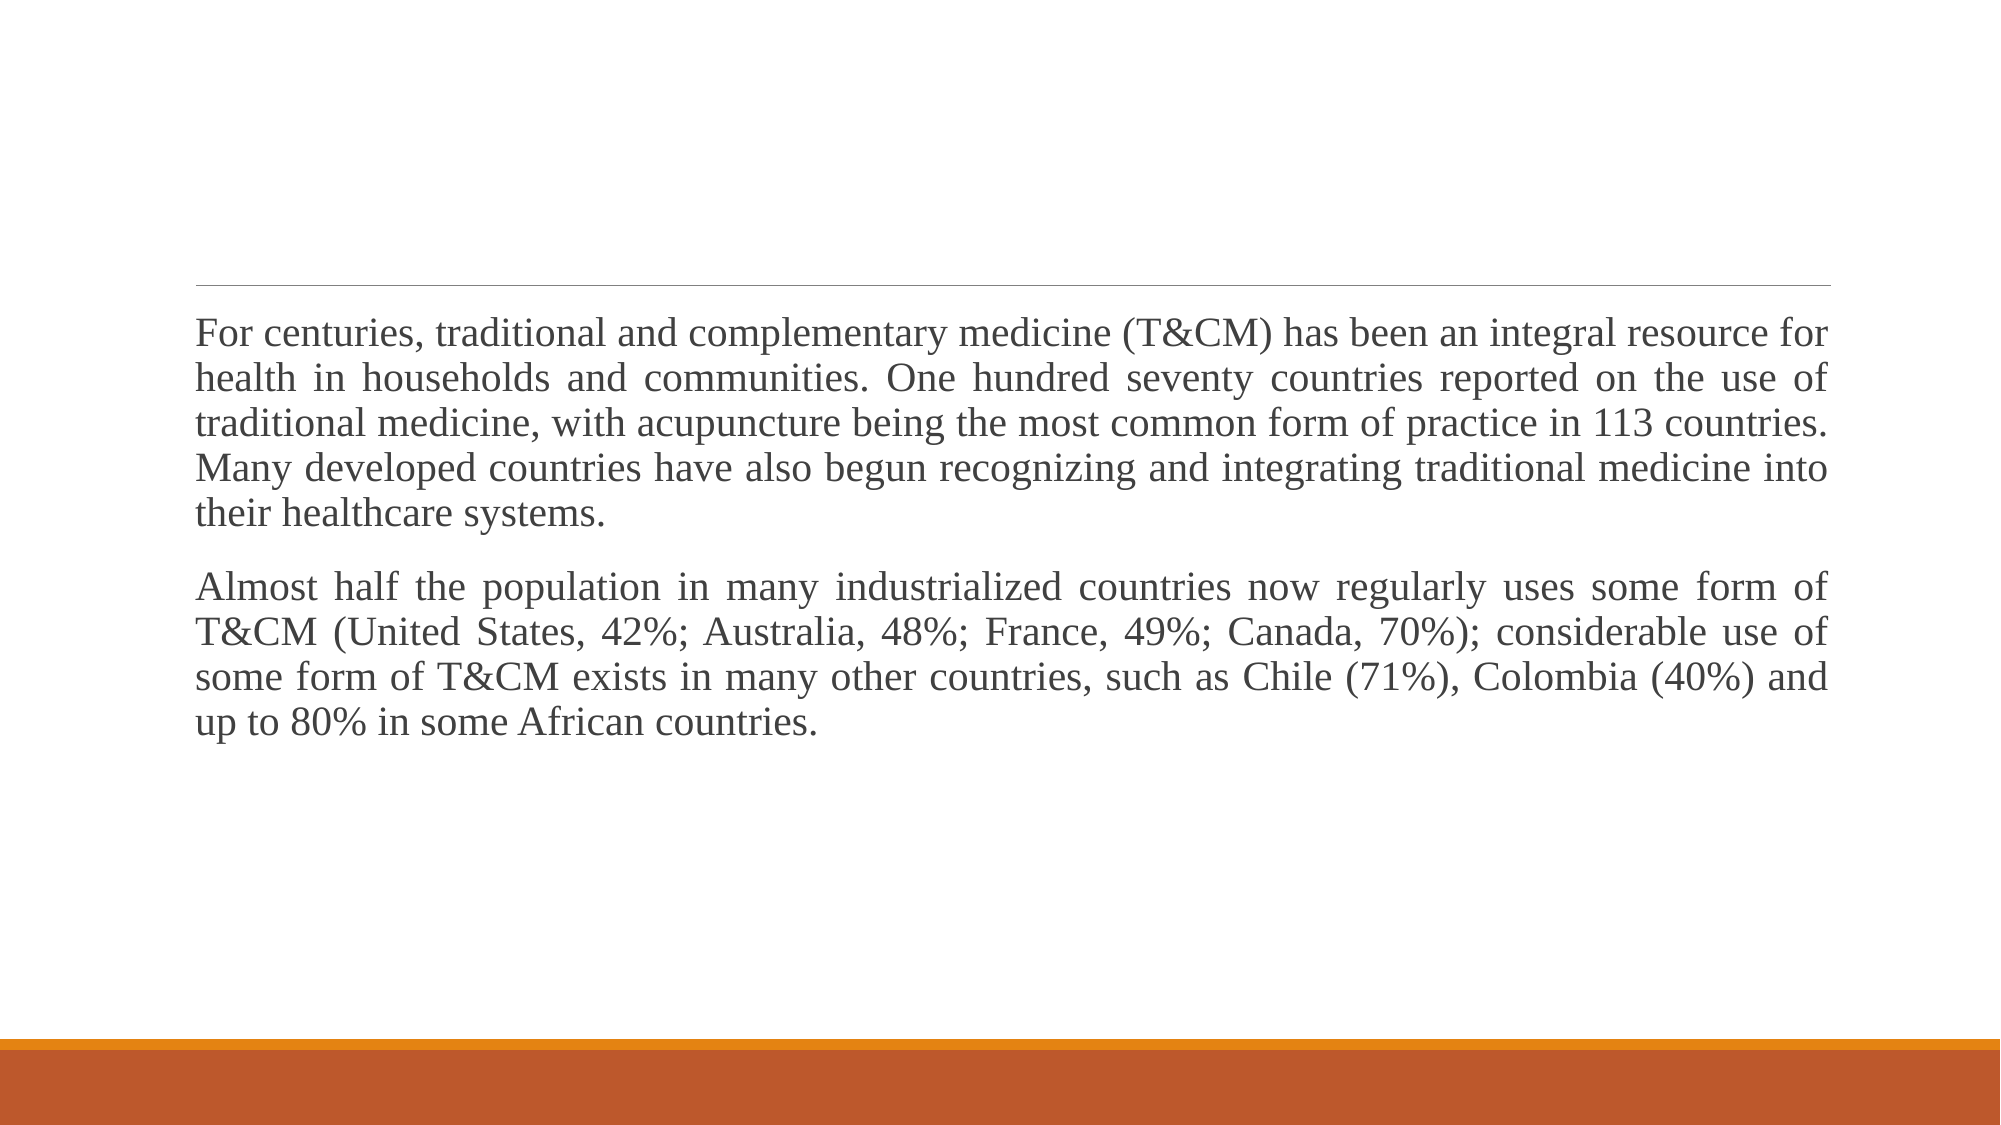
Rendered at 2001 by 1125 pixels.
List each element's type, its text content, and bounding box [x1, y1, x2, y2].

list For centuries, traditional and complementary medicine (T&CM) has been an integral resource for health in households and communities. One hundred seventy countries reported on the use of traditional medicine, with acupuncture being the most common form of practice in 113 countries. Many developed countries have also begun recognizing and integrating traditional medicine into their healthcare systems. Almost half the population in many industrialized countries now regularly uses some form of T&CM (United States, 42%; Australia, 48%; France, 49%; Canada, 70%); considerable use of some form of T&CM exists in many other countries, such as Chile (71%), Colombia (40%) and up to 80% in some African countries. [180, 302, 1830, 963]
